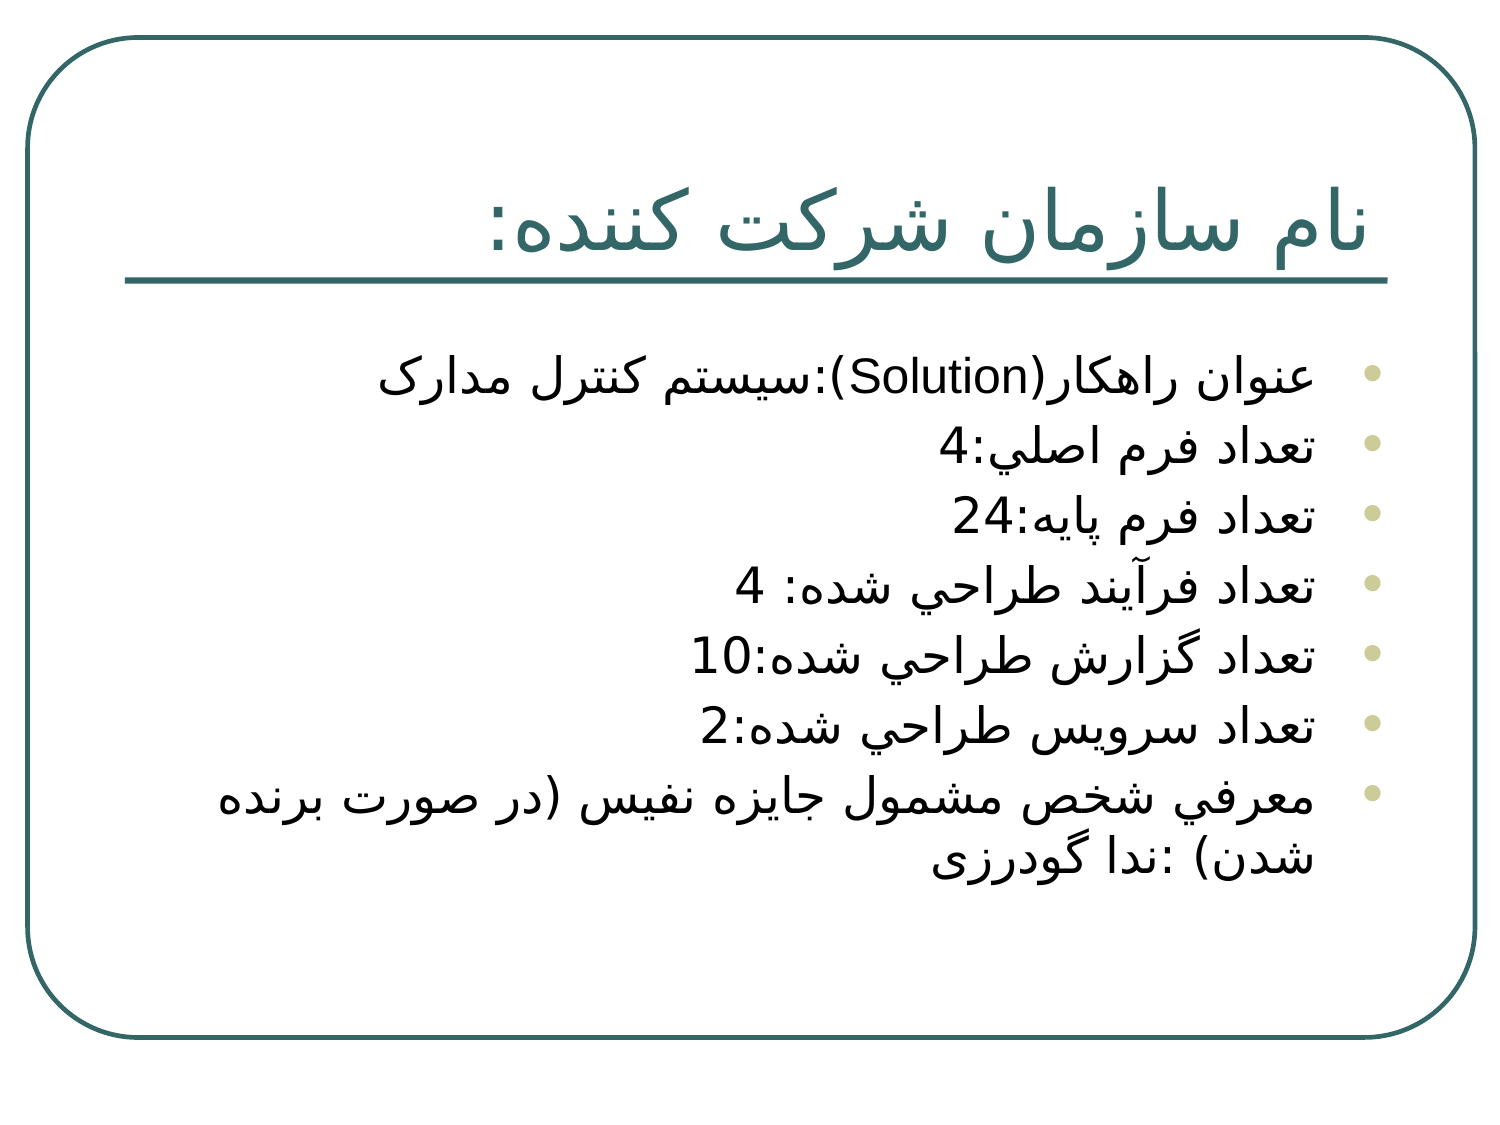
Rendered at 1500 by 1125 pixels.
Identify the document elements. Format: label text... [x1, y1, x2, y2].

title نام سازمان شركت كننده: [125, 87, 1388, 275]
list عنوان راهكار(Solution):سیستم کنترل مدارک تعداد فرم اصلي:4 تعداد فرم پايه:24 تعداد فرآيند طراحي شده: 4 تعداد گزارش طراحي شده:10 تعداد سرويس طراحي شده:2 معرفي شخص مشمول جايزه نفيس (در صورت برنده شدن) :ندا گودرزی [132, 335, 1408, 991]
